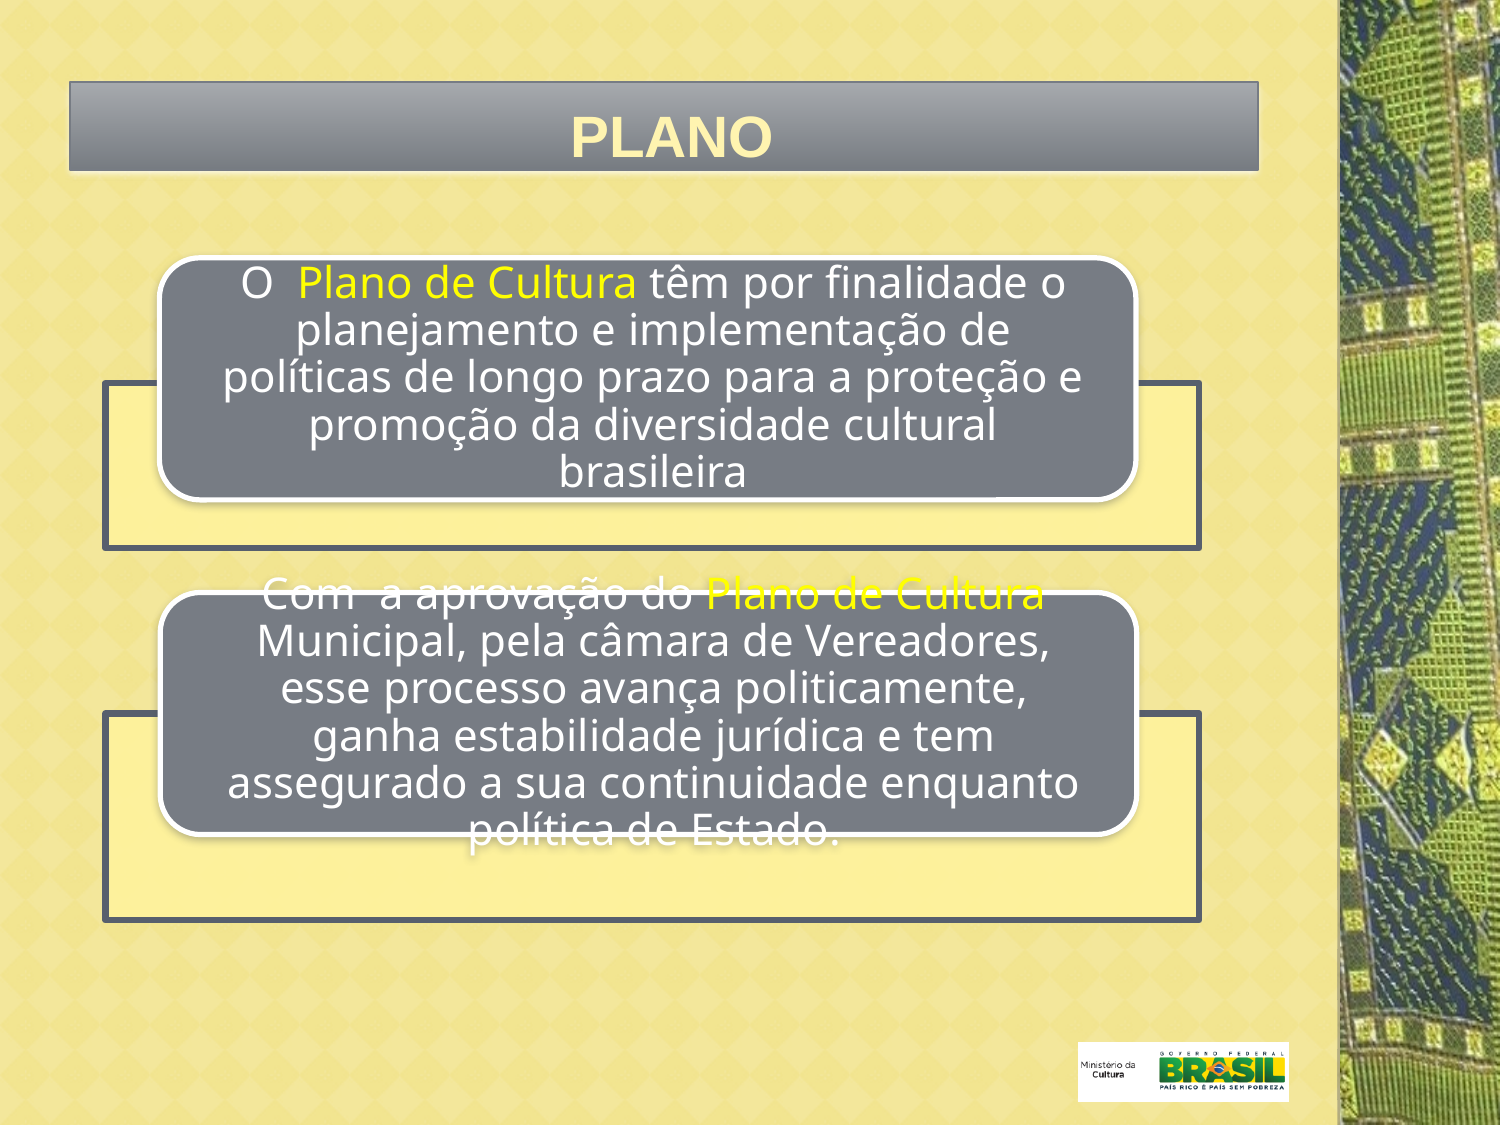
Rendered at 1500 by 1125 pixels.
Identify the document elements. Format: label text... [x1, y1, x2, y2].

title PLANO [69, 81, 1259, 171]
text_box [105, 257, 1200, 925]
picture [1340, 0, 1500, 1125]
picture [1077, 1042, 1290, 1102]
